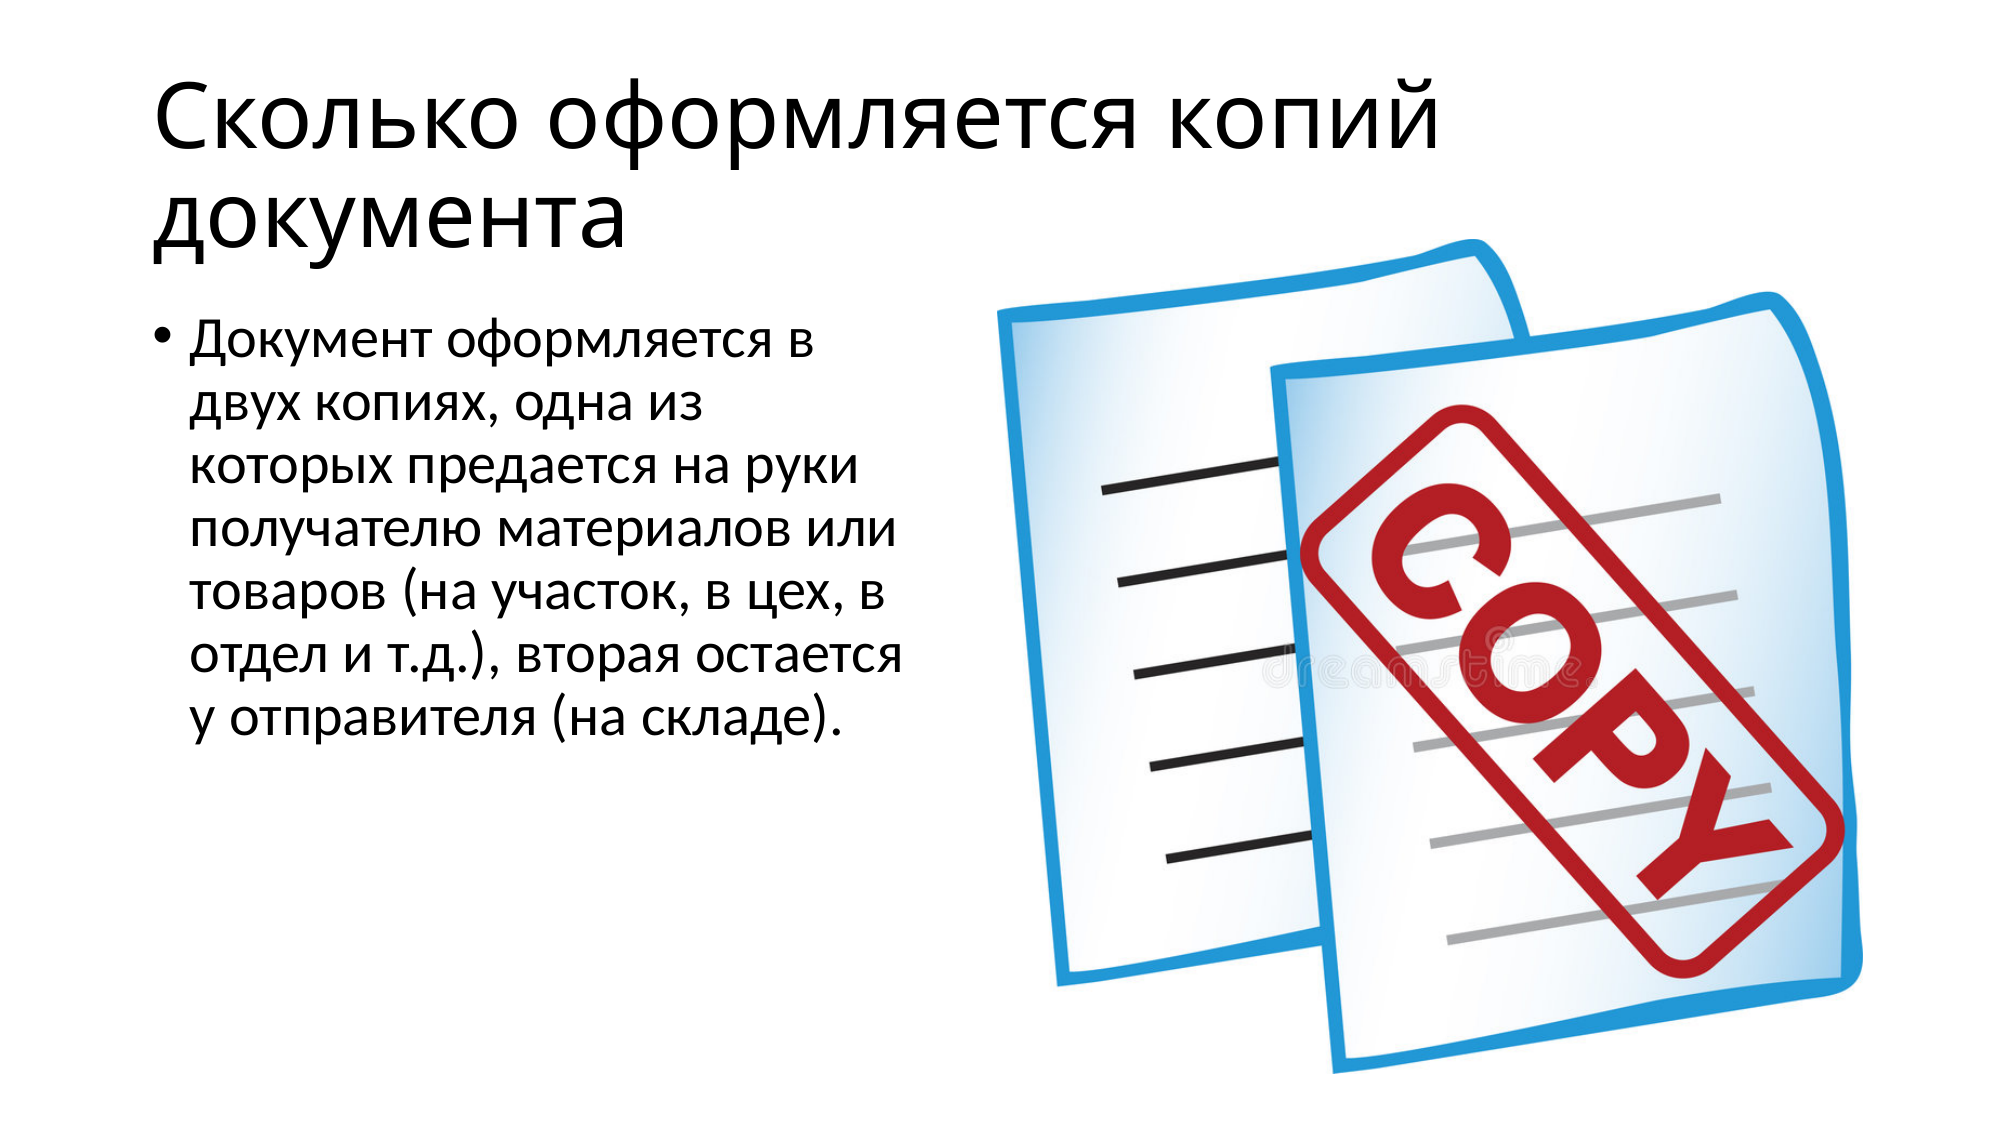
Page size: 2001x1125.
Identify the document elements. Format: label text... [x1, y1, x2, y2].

list Документ оформляется в двух копиях, одна из которых предается на руки получателю материалов или товаров (на участок, в цех, в отдел и т.д.), вторая остается у отправителя (на складе). [137, 299, 924, 1074]
picture [997, 239, 1863, 1074]
title Сколько оформляется копий документа [137, 59, 1863, 278]
